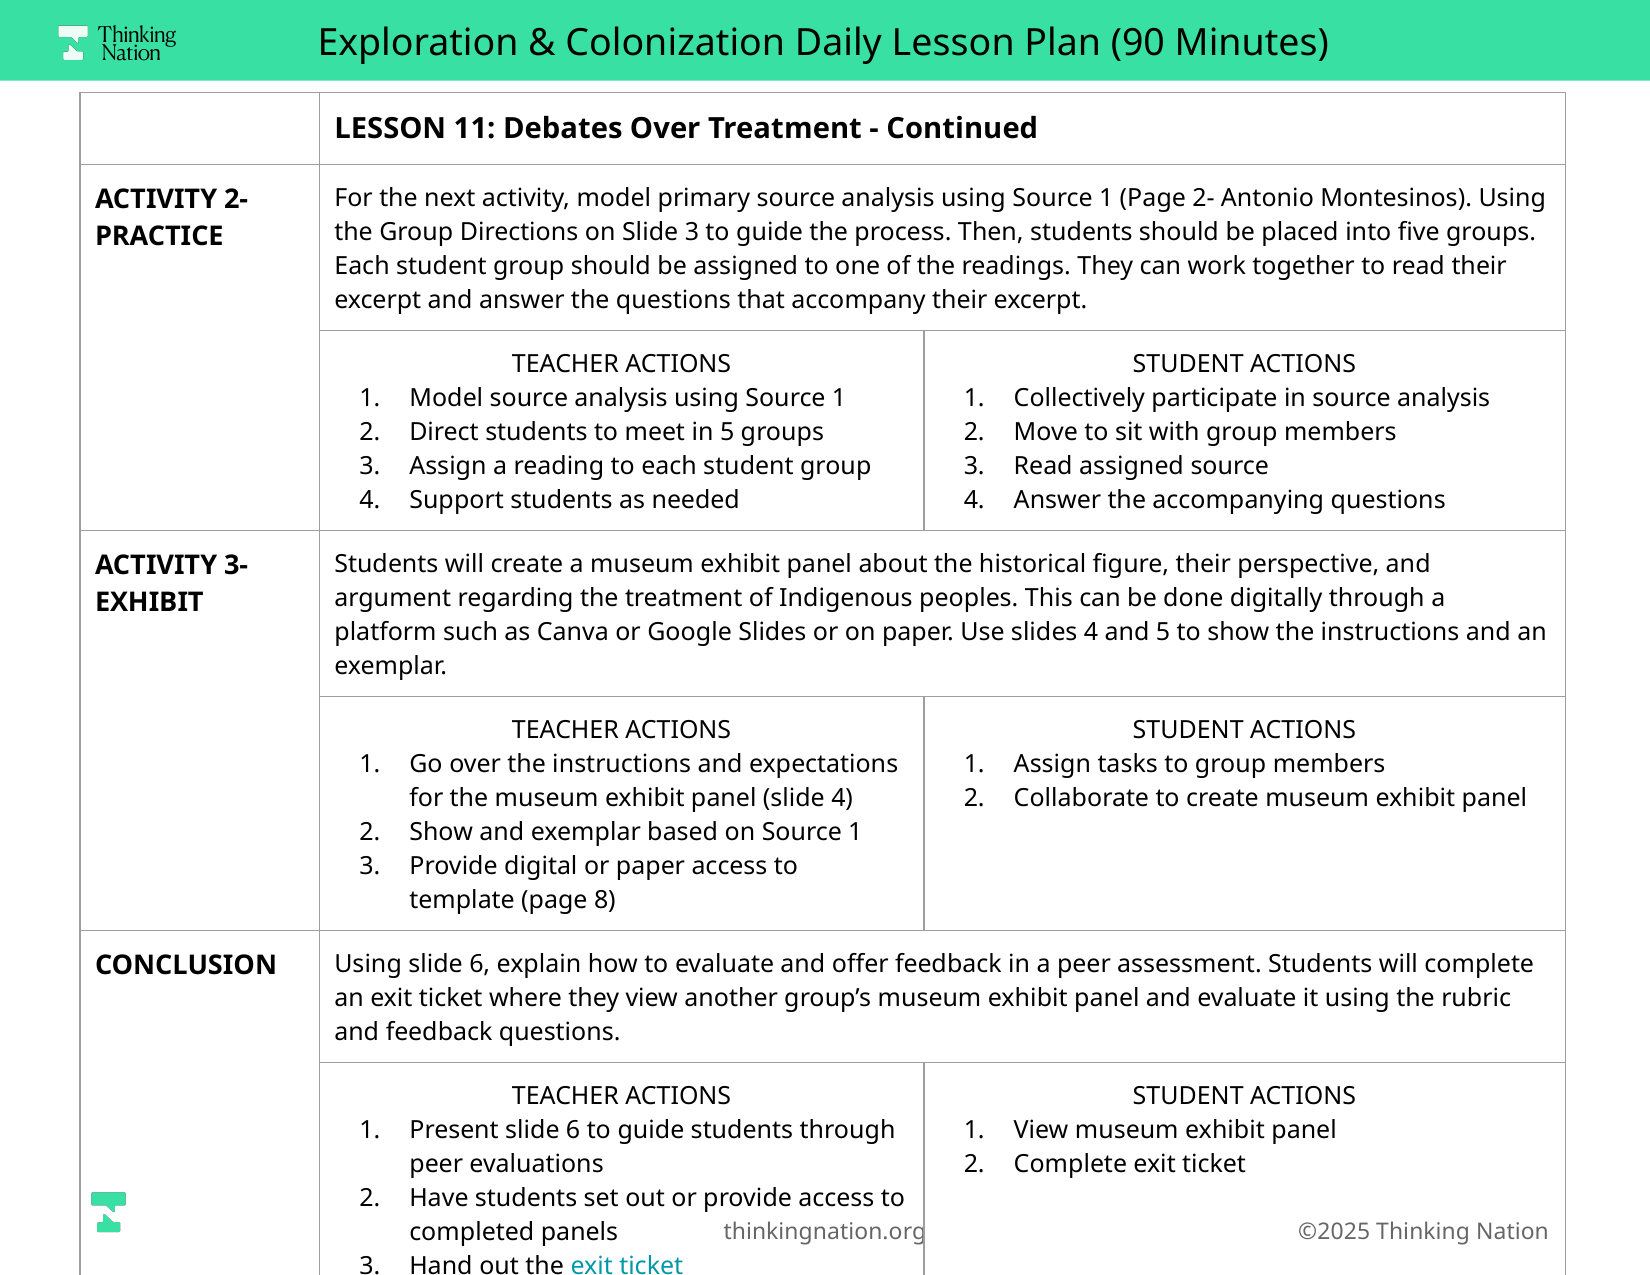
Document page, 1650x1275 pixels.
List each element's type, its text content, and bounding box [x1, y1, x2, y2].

table_cell STUDENT ACTIONS Collectively participate in source analysis Move to sit with group members Read assigned source Answer the accompanying questions [925, 331, 1565, 530]
table_cell For the next activity, model primary source analysis using Source 1 (Page 2- Antonio Montesinos). Using the Group Directions on Slide 3 to guide the process. Then, students should be placed into five groups. Each student group should be assigned to one of the readings. They can work together to read their excerpt and answer the questions that accompany their excerpt. [320, 165, 1565, 330]
table_header [81, 93, 319, 164]
picture [45, 14, 180, 71]
table_cell ACTIVITY 2- PRACTICE [81, 165, 319, 530]
table_cell Students will create a museum exhibit panel about the historical figure, their perspective, and argument regarding the treatment of Indigenous peoples. This can be done digitally through a platform such as Canva or Google Slides or on paper. Use slides 4 and 5 to show the instructions and an exemplar. [320, 531, 1565, 696]
text_box Exploration & Colonization Daily Lesson Plan (90 Minutes) [0, 0, 1650, 81]
table_header LESSON 11: Debates Over Treatment - Continued [320, 93, 1565, 164]
table_cell STUDENT ACTIONS Assign tasks to group members Collaborate to create museum exhibit panel [925, 697, 1565, 930]
table_cell TEACHER ACTIONS Go over the instructions and expectations for the museum exhibit panel (slide 4) Show and exemplar based on Source 1 Provide digital or paper access to template (page 8) [320, 697, 923, 930]
table_cell TEACHER ACTIONS Model source analysis using Source 1 Direct students to meet in 5 groups Assign a reading to each student group Support students as needed [320, 331, 923, 530]
table_cell Using slide 6, explain how to evaluate and offer feedback in a peer assessment. Students will complete an exit ticket where they view another group’s museum exhibit panel and evaluate it using the rubric and feedback questions. [320, 931, 1565, 1062]
table_cell CONCLUSION [81, 931, 319, 1275]
table_cell ACTIVITY 3- EXHIBIT [81, 531, 319, 930]
table_cell STUDENT ACTIONS View museum exhibit panel Complete exit ticket [925, 1063, 1565, 1275]
picture [80, 1184, 136, 1240]
table_cell TEACHER ACTIONS Present slide 6 to guide students through peer evaluations Have students set out or provide access to completed panels Hand out the exit ticket [320, 1063, 923, 1275]
